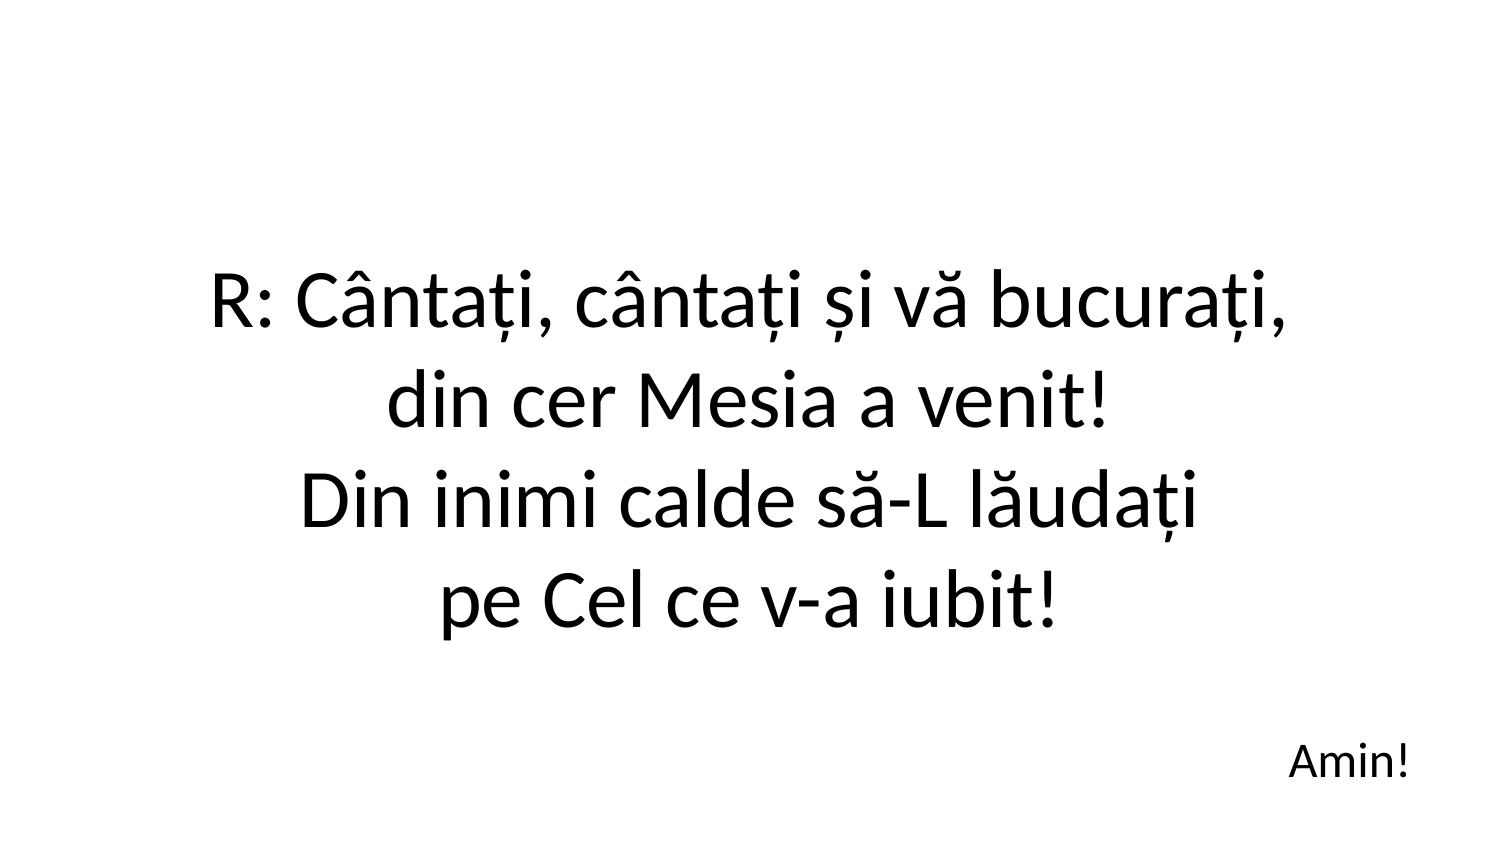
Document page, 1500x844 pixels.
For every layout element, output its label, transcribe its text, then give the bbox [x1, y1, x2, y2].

text_box Amin! [1273, 674, 1427, 795]
text_box R: Cântați, cântați și vă bucurați, din cer Mesia a venit! Din inimi calde să-L lăudați pe Cel ce v-a iubit! [194, 192, 1306, 652]
